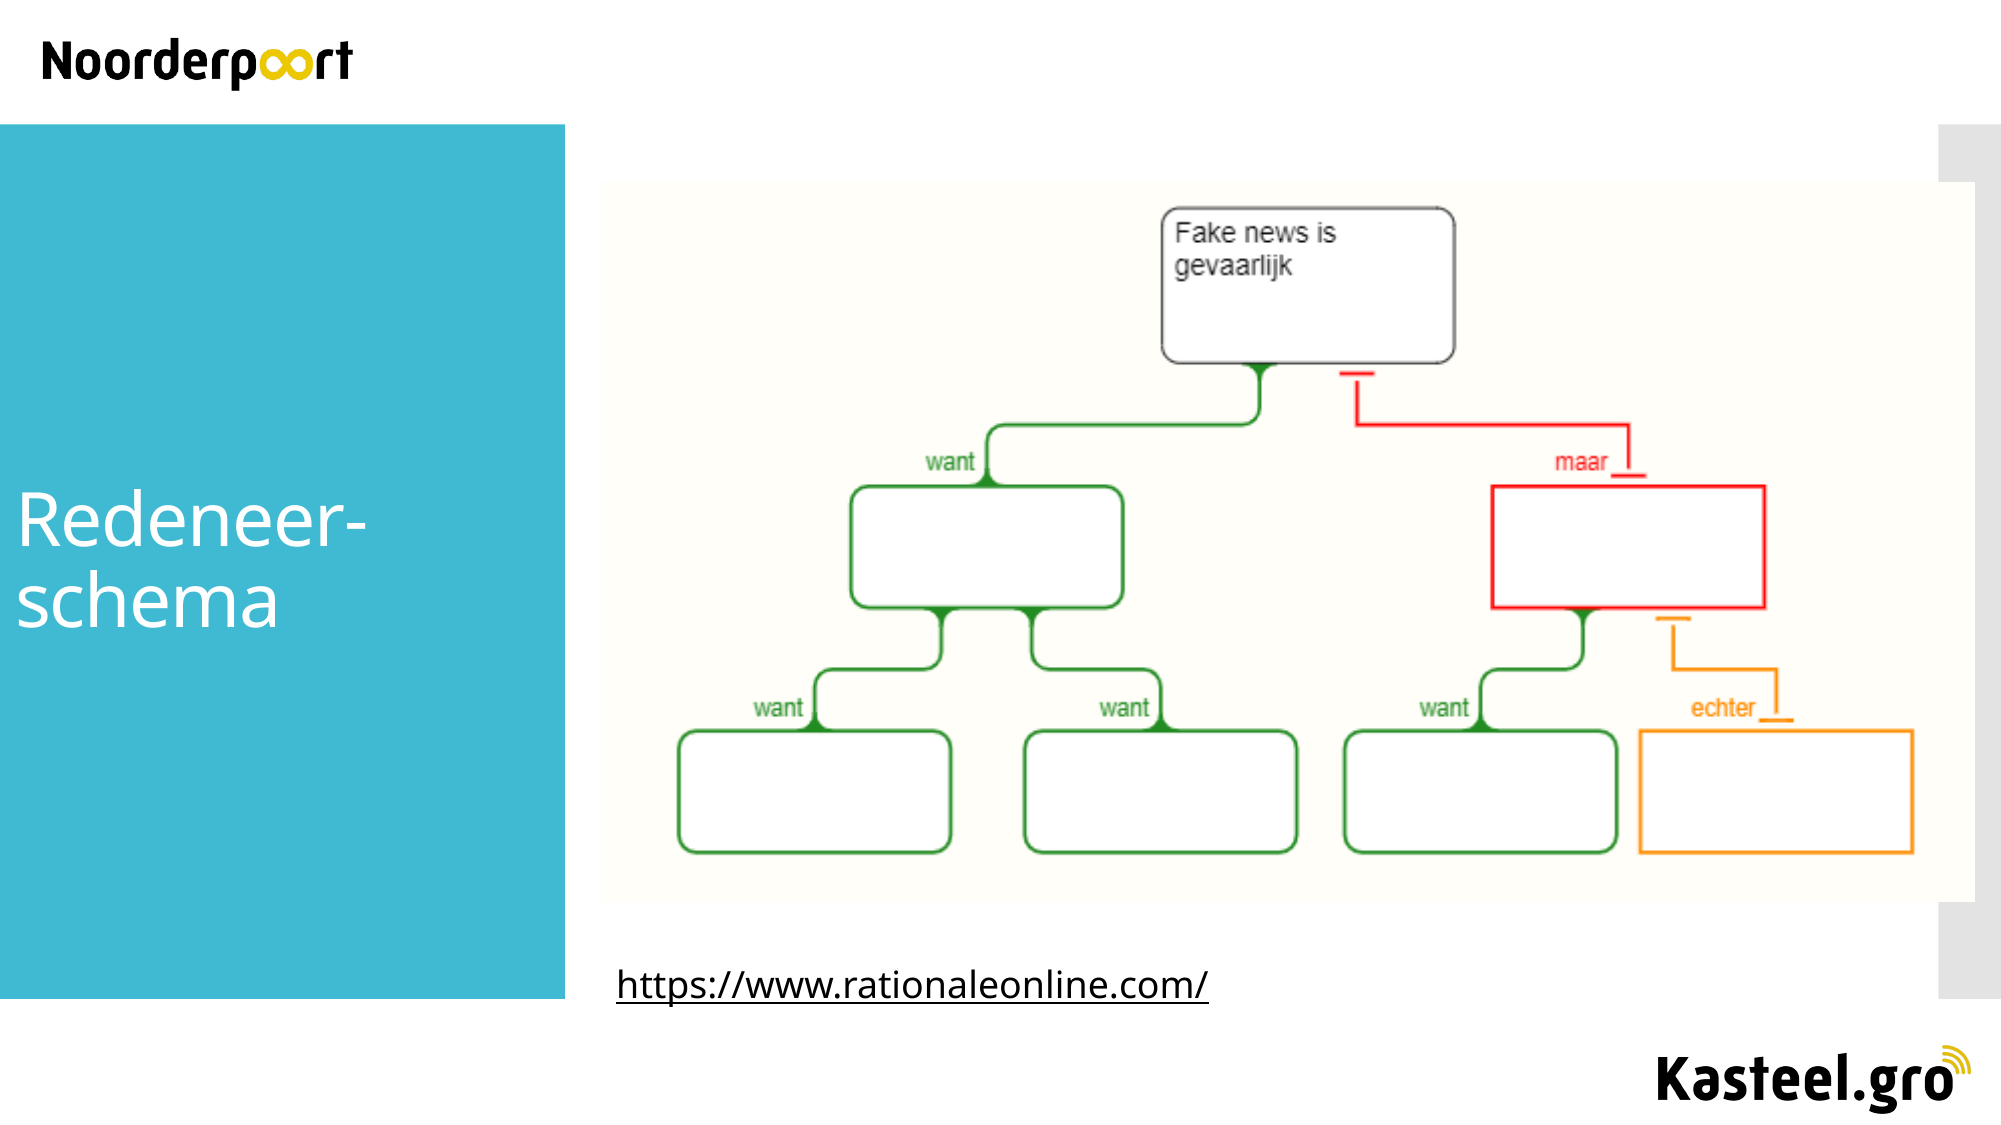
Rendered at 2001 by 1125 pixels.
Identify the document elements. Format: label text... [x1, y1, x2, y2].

text_box https://www.rationaleonline.com/ [601, 953, 1380, 1020]
title Redeneer-schema [0, 185, 462, 940]
picture [41, 35, 354, 92]
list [601, 181, 1975, 902]
picture [1657, 1045, 1971, 1114]
